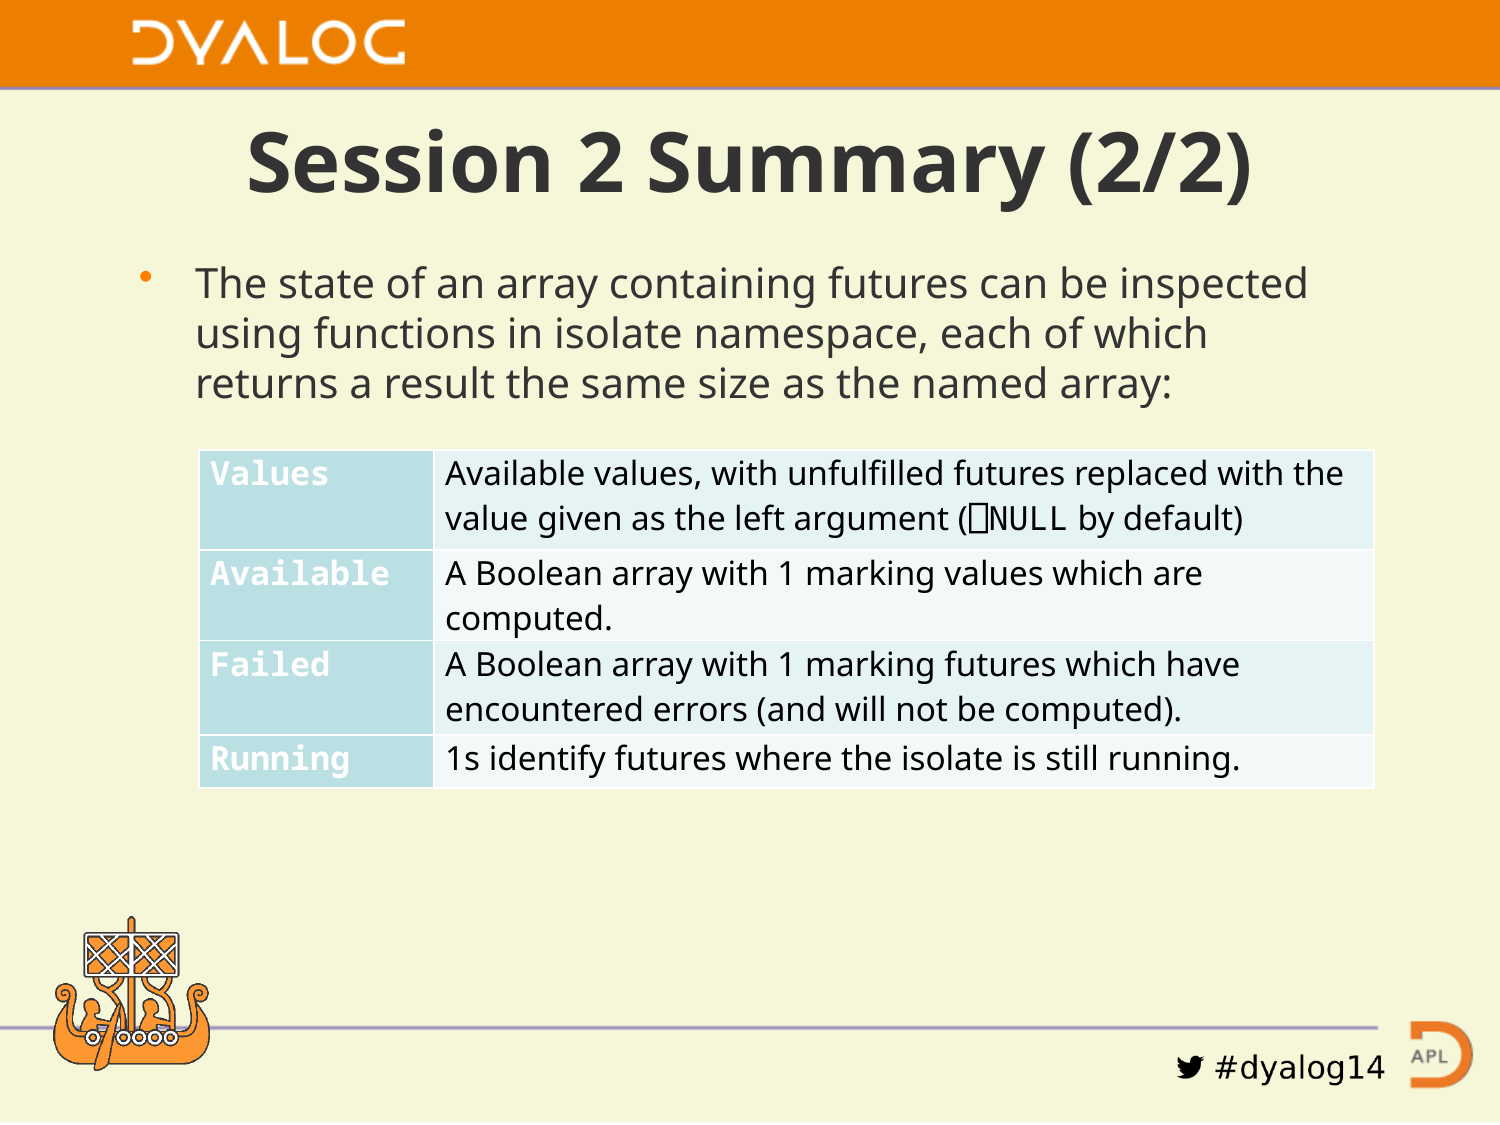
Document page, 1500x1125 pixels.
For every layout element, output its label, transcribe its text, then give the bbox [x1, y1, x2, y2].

table_cell A Boolean array with 1 marking futures which have encountered errors (and will not be computed). [435, 641, 1373, 734]
title Session 2 Summary (2/2) [123, 101, 1376, 249]
table_header Values [200, 451, 433, 549]
table_cell Failed [200, 641, 433, 734]
list The state of an array containing futures can be inspected using functions in isolate namespace, each of which returns a result the same size as the named array: [123, 249, 1376, 888]
picture [0, 0, 1500, 1123]
table_header Available values, with unfulfilled futures replaced with the value given as the left argument (⎕NULL by default) [435, 451, 1373, 549]
table_cell 1s identify futures where the isolate is still running. [435, 736, 1373, 787]
table_cell Running [200, 736, 433, 787]
table_cell Available [200, 551, 433, 640]
table_cell A Boolean array with 1 marking values which are computed. [435, 551, 1373, 640]
